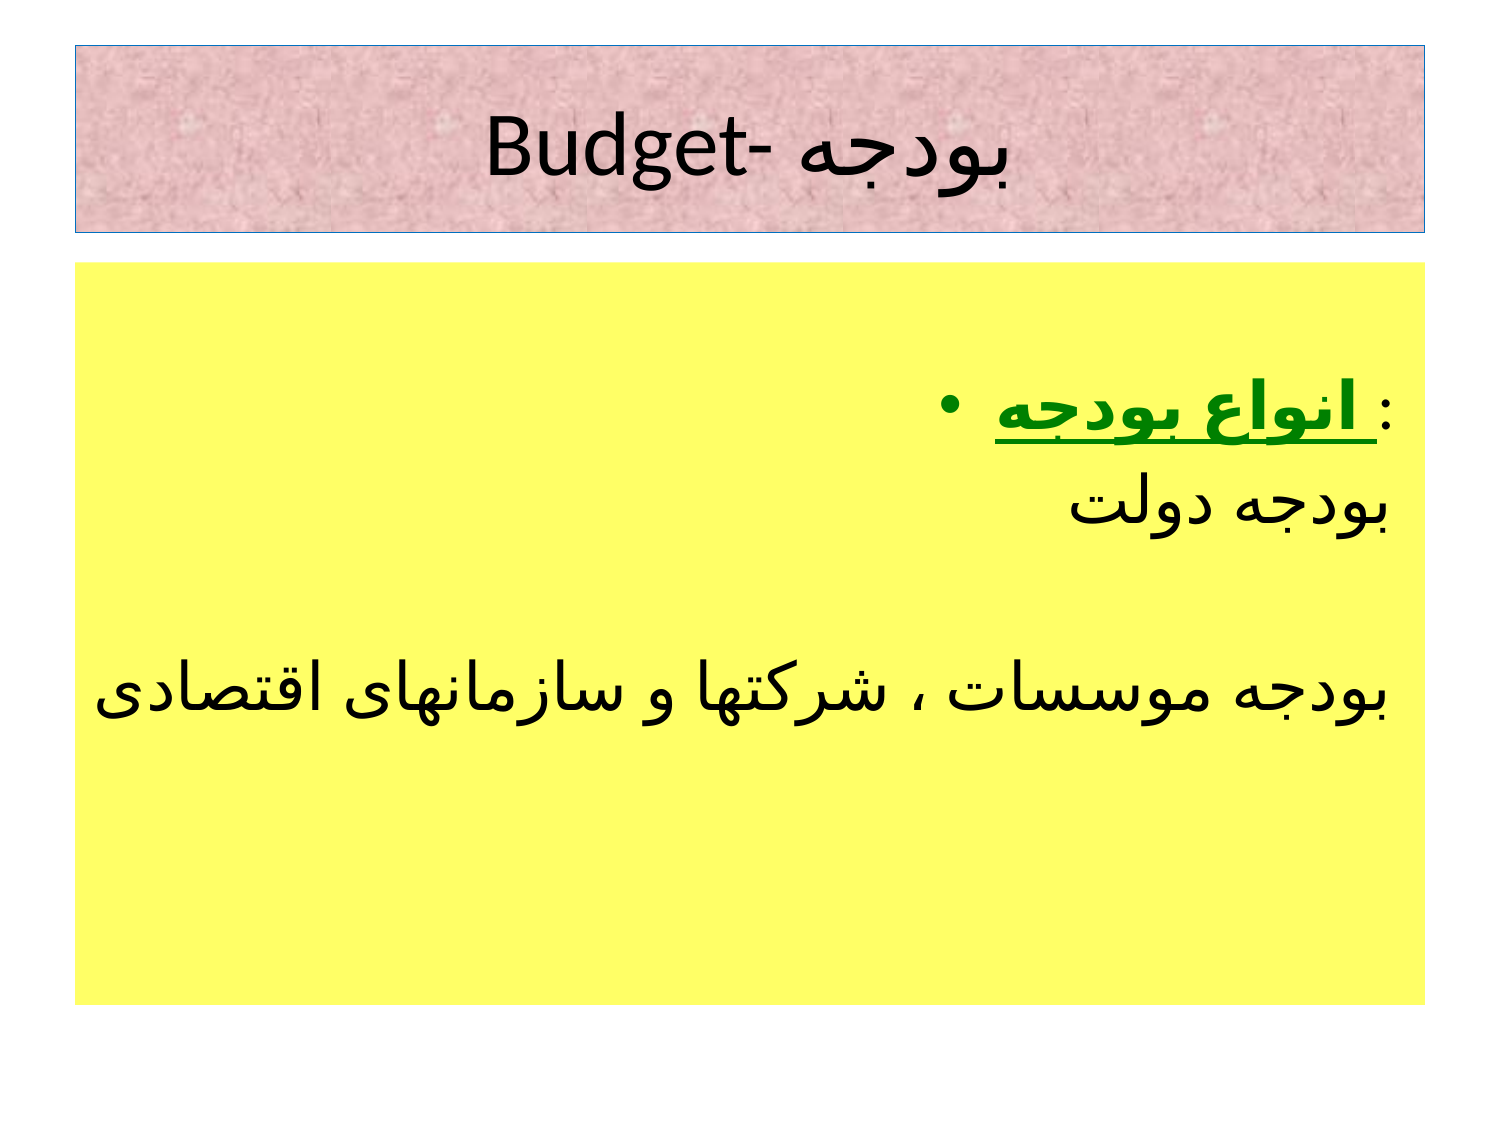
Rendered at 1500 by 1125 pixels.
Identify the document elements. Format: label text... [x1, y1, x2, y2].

title Budget- بودجه [75, 45, 1425, 233]
list انواع بودجه : بودجه دولت بودجه موسسات ، شرکتها و سازمانهای اقتصادی [75, 262, 1425, 1005]
